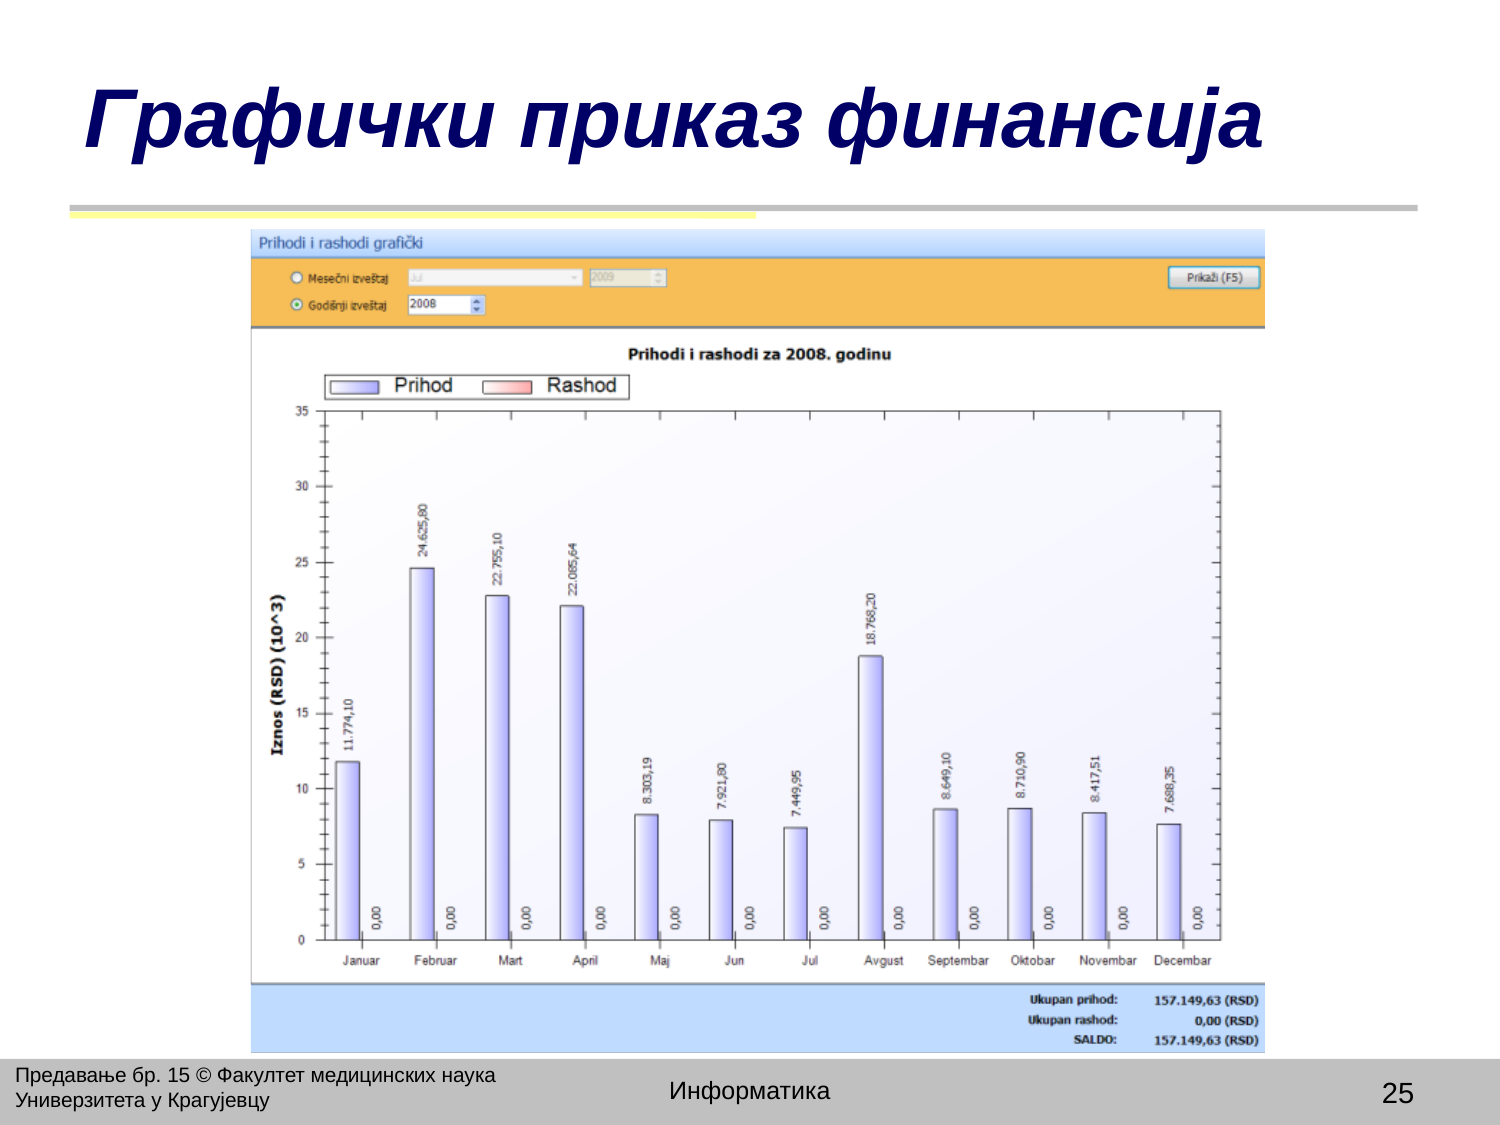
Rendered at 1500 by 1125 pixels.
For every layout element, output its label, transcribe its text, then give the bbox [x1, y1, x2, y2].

slide_number 25 [1079, 1066, 1430, 1125]
picture [250, 229, 1266, 1053]
title Графички приказ финансија [69, 19, 1426, 208]
slide_number Предавање бр. 15 © Факултет медицинских наука Универзитета у Крагујевцу [0, 1053, 634, 1108]
footer Информатика [512, 1066, 988, 1125]
